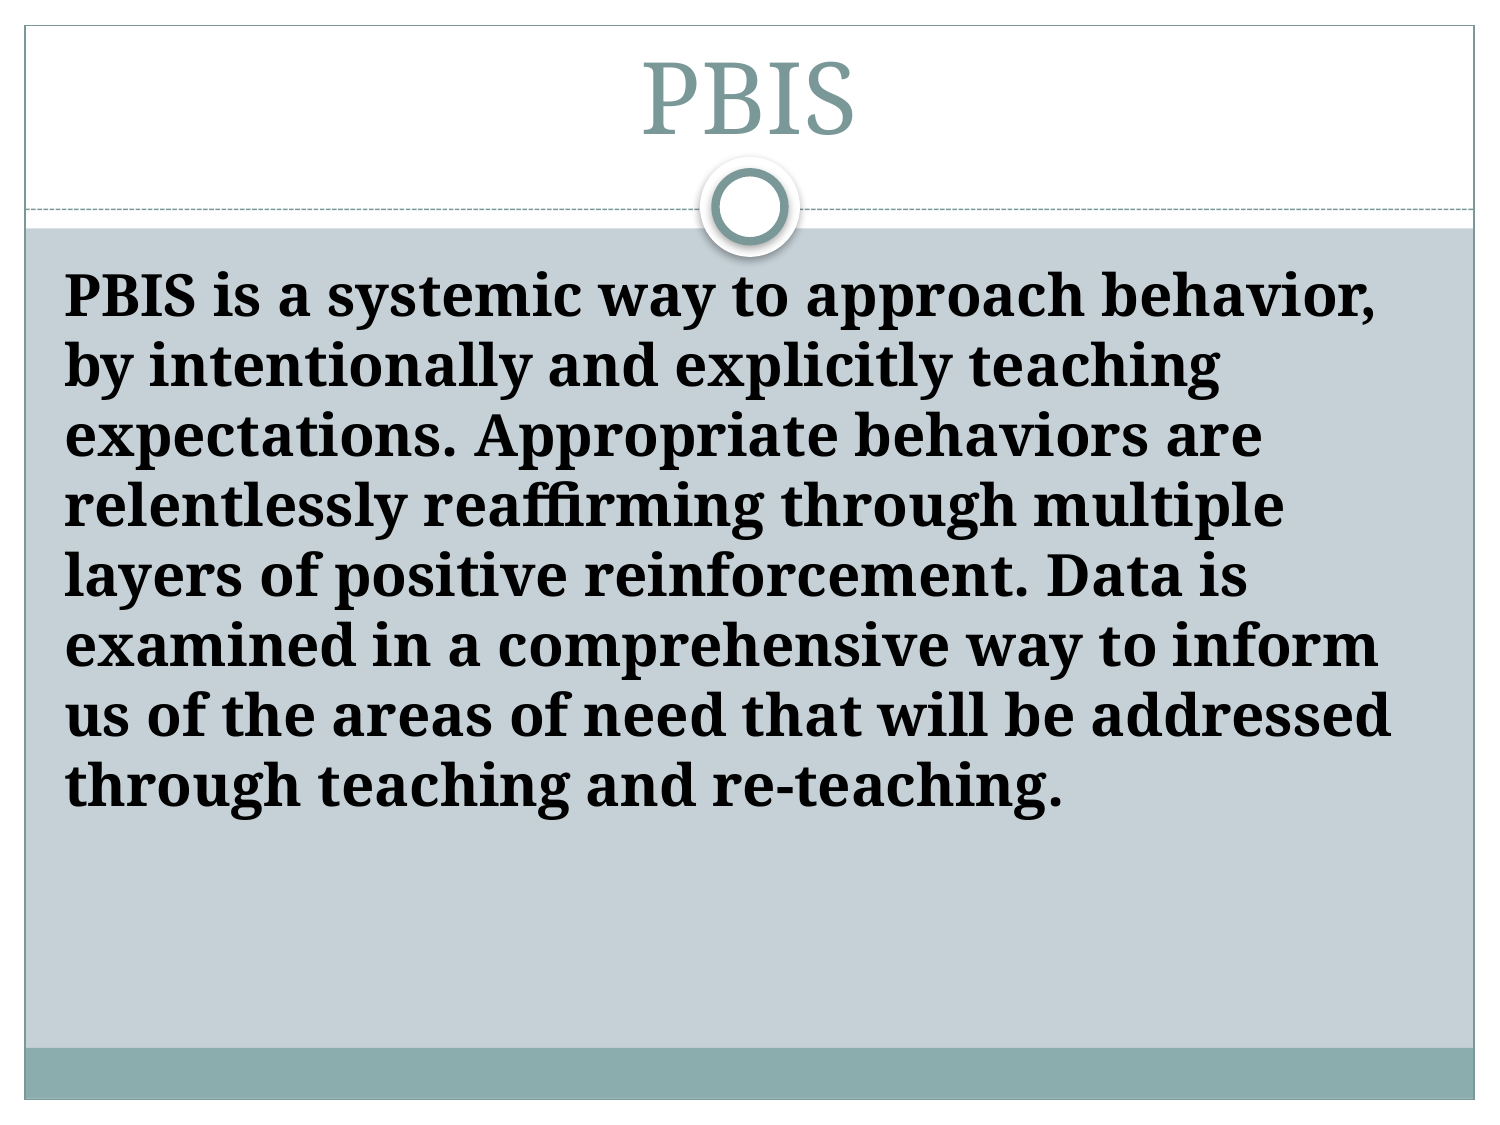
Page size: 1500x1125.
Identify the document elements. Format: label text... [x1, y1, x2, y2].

title PBIS [49, 37, 1450, 162]
list PBIS is a systemic way to approach behavior, by intentionally and explicitly teaching expectations. Appropriate behaviors are relentlessly reaffirming through multiple layers of positive reinforcement. Data is examined in a comprehensive way to inform us of the areas of need that will be addressed through teaching and re-teaching. [49, 250, 1445, 1001]
